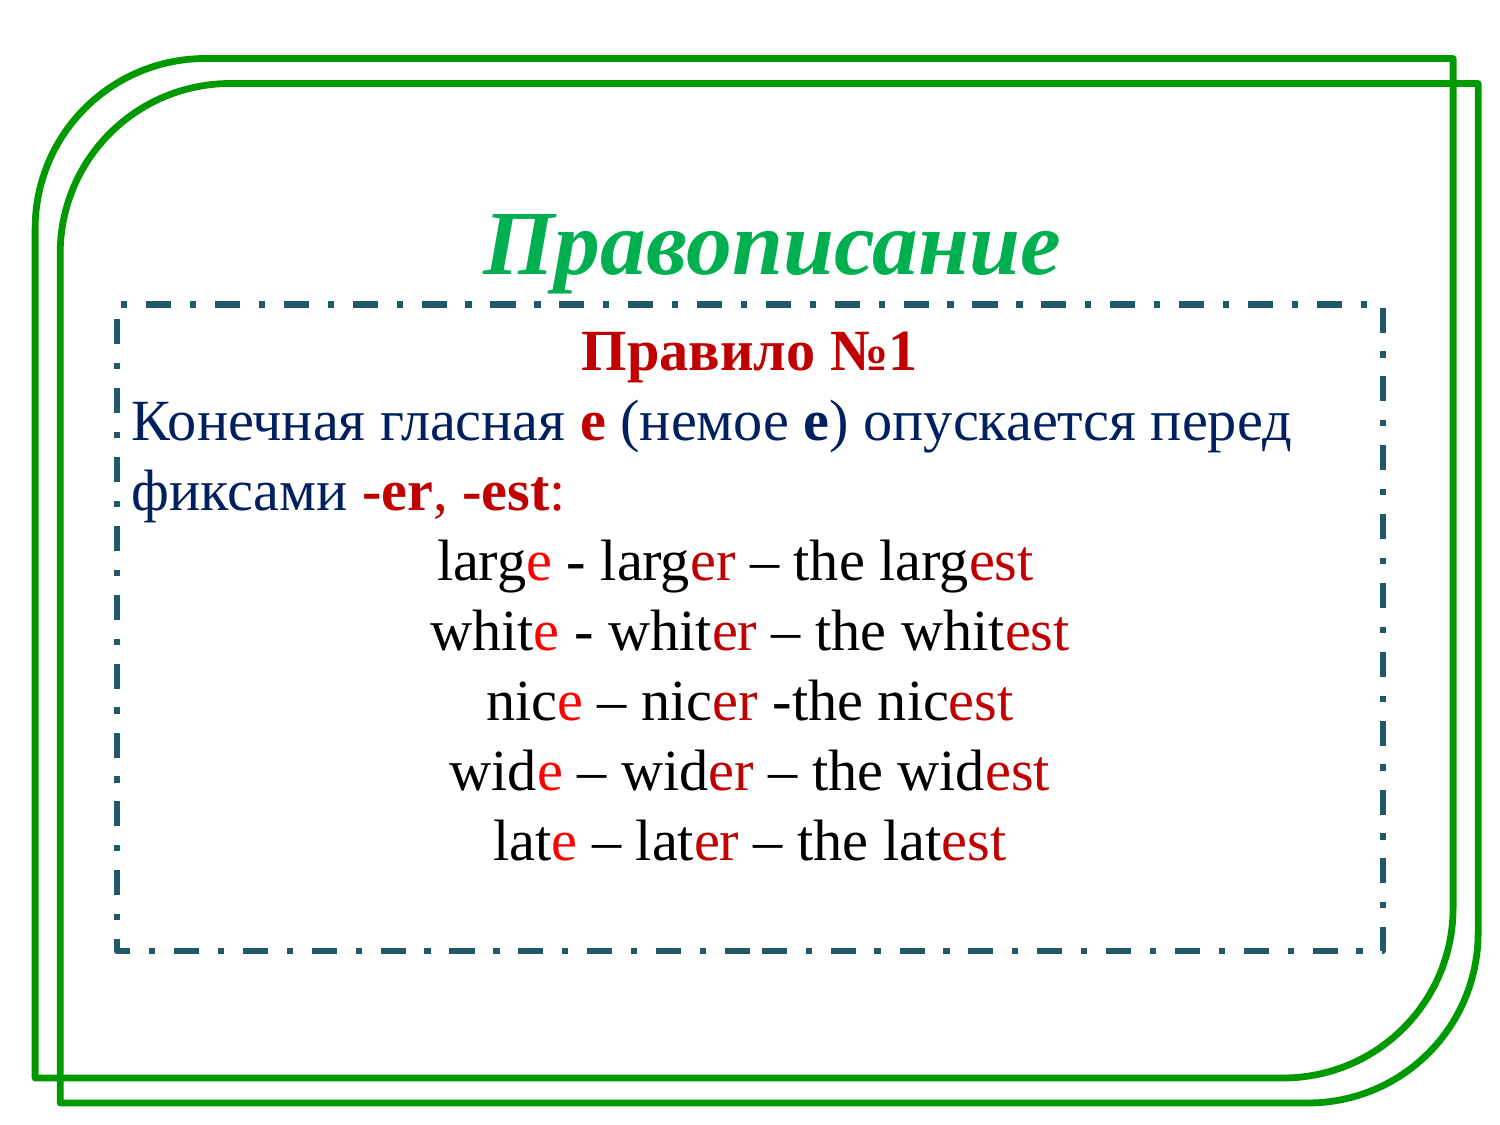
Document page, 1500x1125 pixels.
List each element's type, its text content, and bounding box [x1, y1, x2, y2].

text_box Правописание [468, 175, 1195, 301]
text_box [33, 56, 1456, 1081]
text_box Правило №1 Конечная гласная е (немое е) опускается перед фиксами -еr, -est: large - larger – the largest white - whiter – the whitest nice – nicer -the nicest wide – wider – the widest late – later – the latest [117, 304, 1383, 952]
text_box [58, 81, 1481, 1106]
